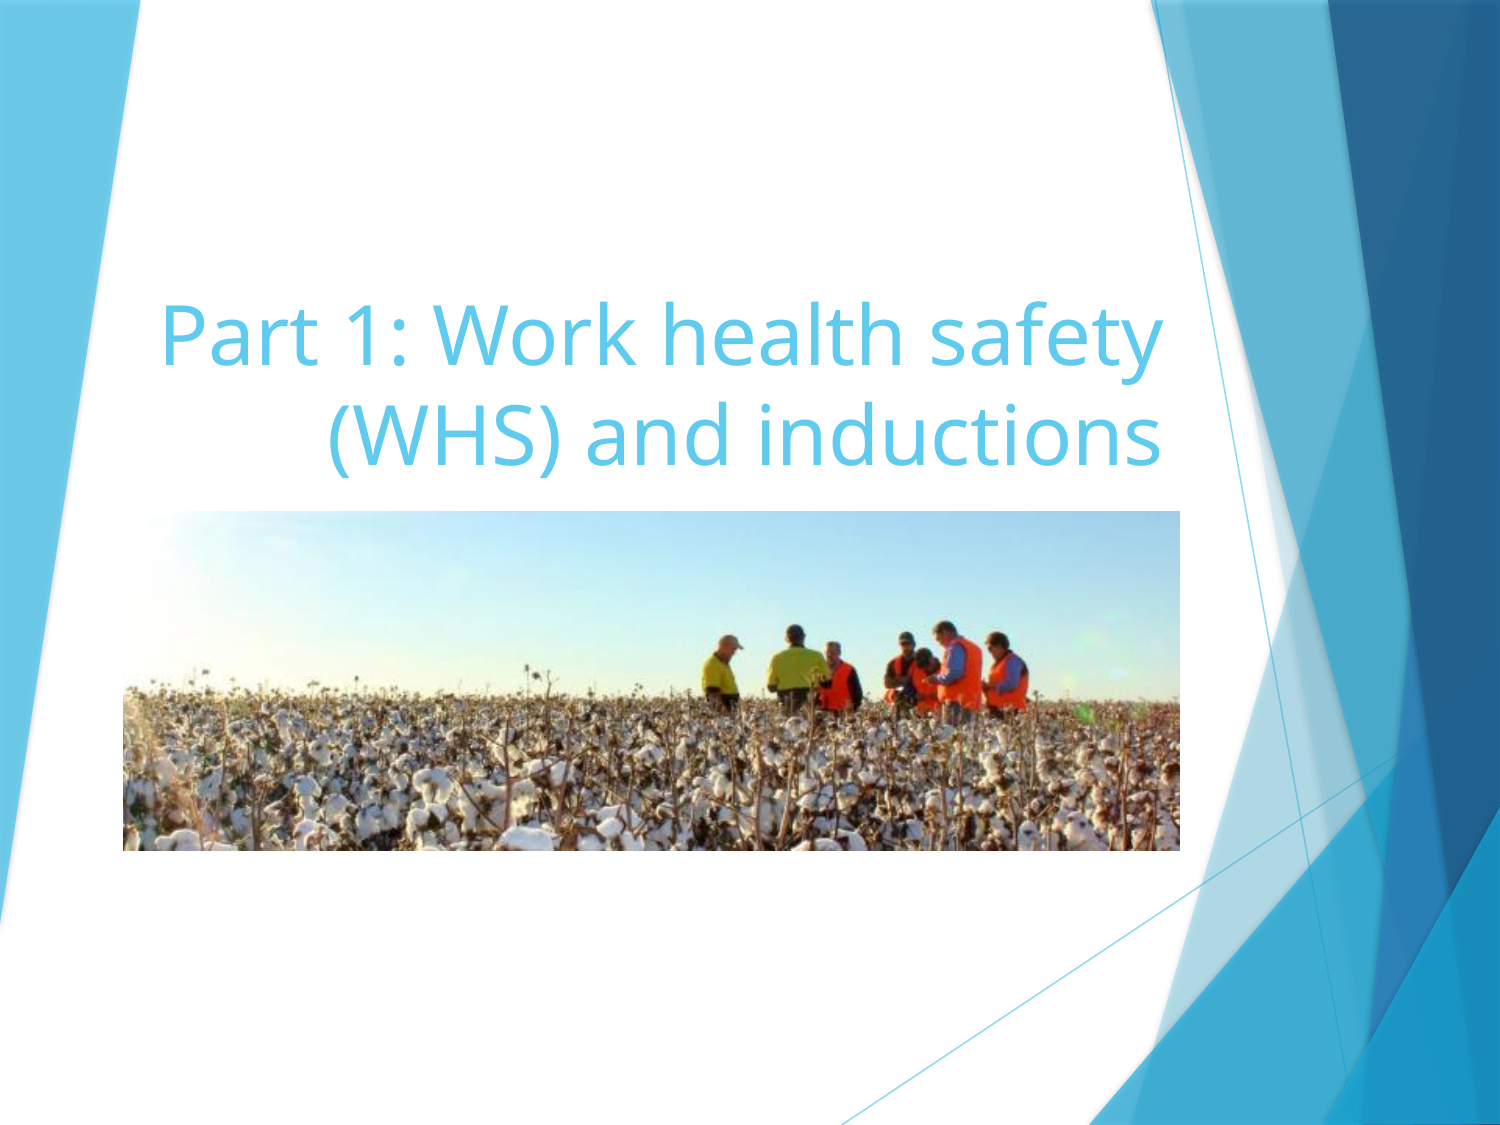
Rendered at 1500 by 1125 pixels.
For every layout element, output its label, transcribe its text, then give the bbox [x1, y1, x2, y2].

picture [123, 511, 1180, 851]
title Part 1: Work health safety (WHS) and inductions [58, 219, 1180, 490]
